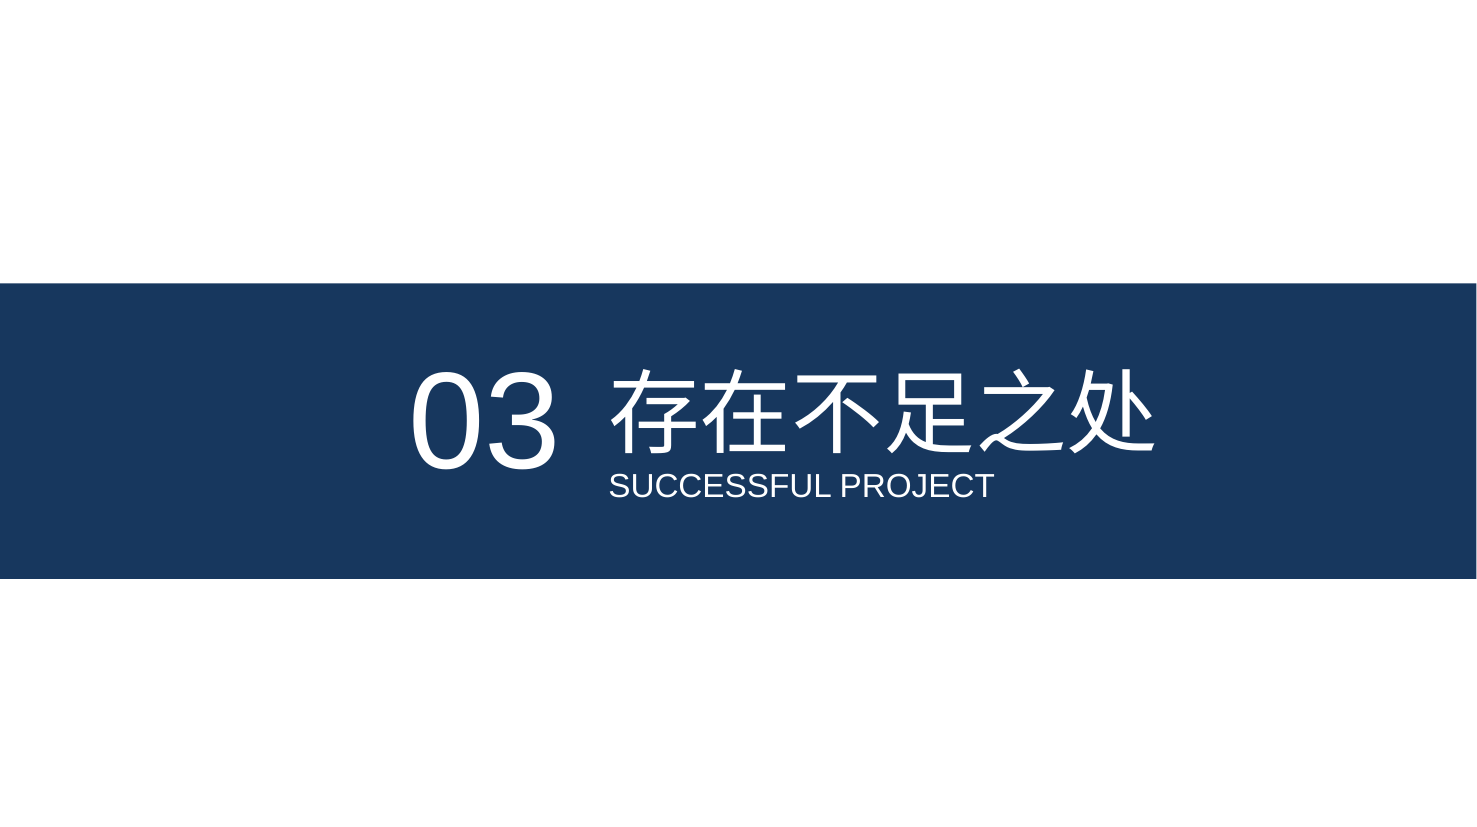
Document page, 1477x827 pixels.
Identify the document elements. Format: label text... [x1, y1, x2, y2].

text_box 03 [360, 306, 610, 522]
text_box [0, 281, 1477, 581]
text_box 存在不足之处SUCCESSFUL PROJECT [608, 503, 1333, 507]
